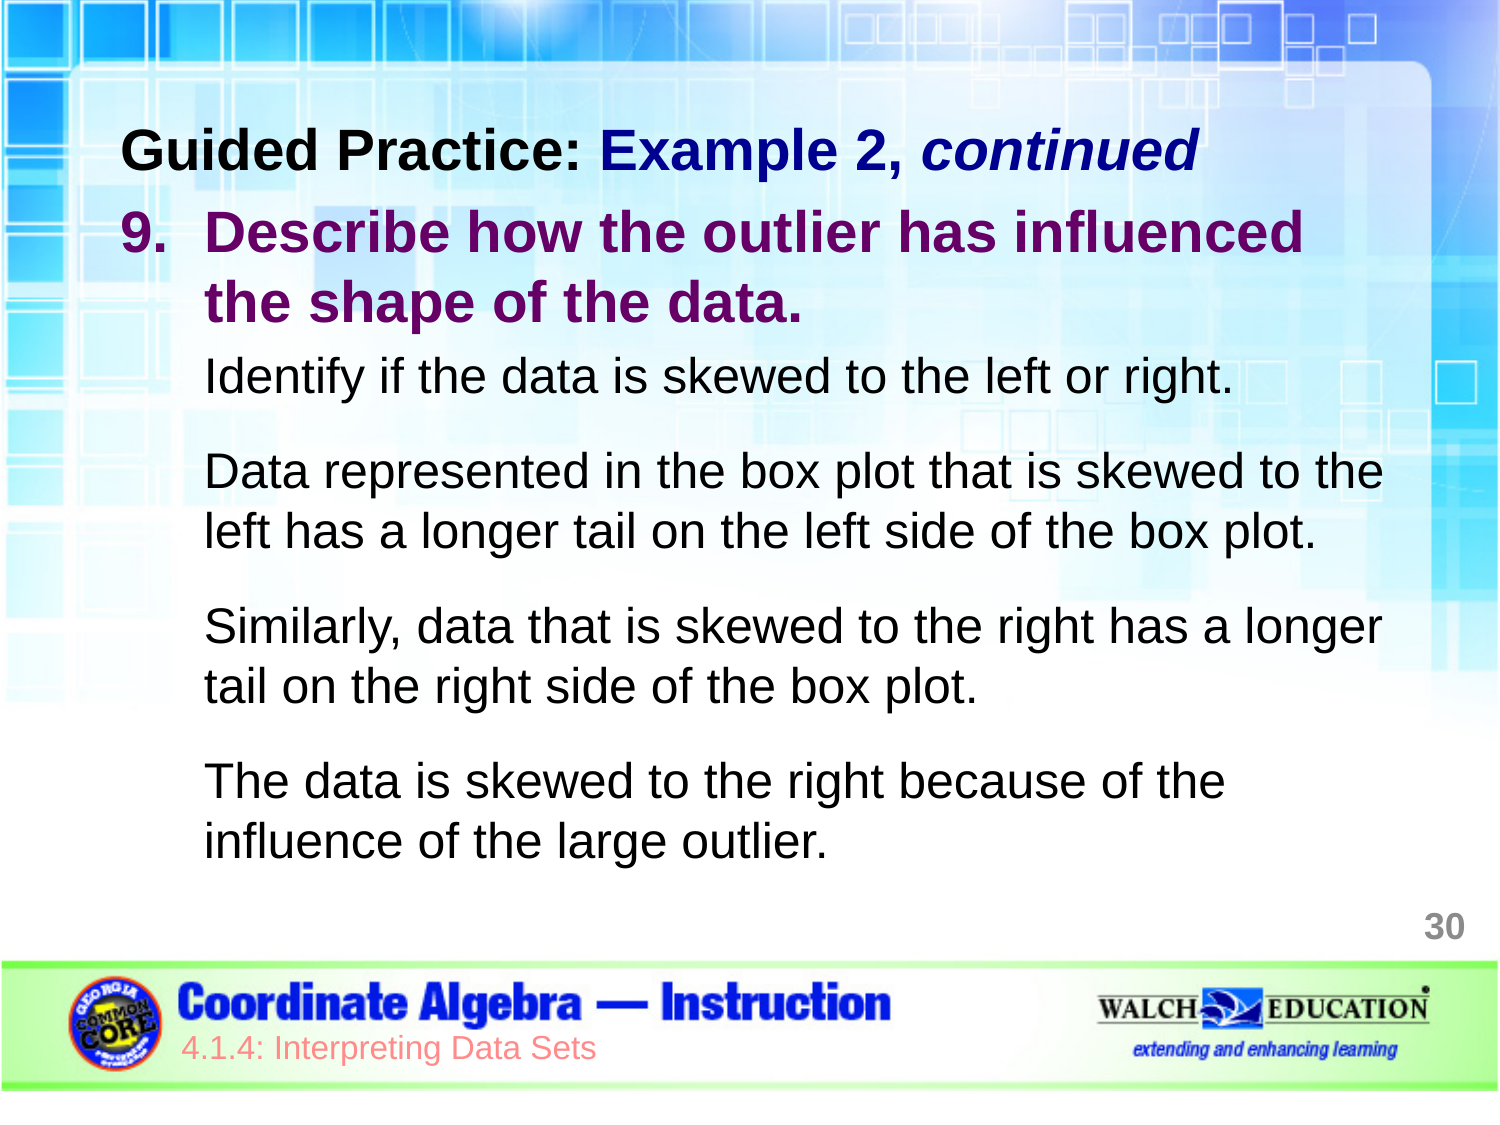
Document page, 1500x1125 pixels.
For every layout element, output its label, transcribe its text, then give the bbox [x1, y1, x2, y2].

subtitle Guided Practice: Example 2, continued Describe how the outlier has influenced the shape of the data. Identify if the data is skewed to the left or right. Data represented in the box plot that is skewed to the left has a longer tail on the left side of the box plot. Similarly, data that is skewed to the right has a longer tail on the right side of the box plot. The data is skewed to the right because of the influence of the large outlier. [105, 105, 1410, 925]
picture [1, 0, 1500, 1091]
slide_number 30 [1361, 901, 1481, 949]
footer 4.1.4: Interpreting Data Sets [166, 1024, 1080, 1069]
